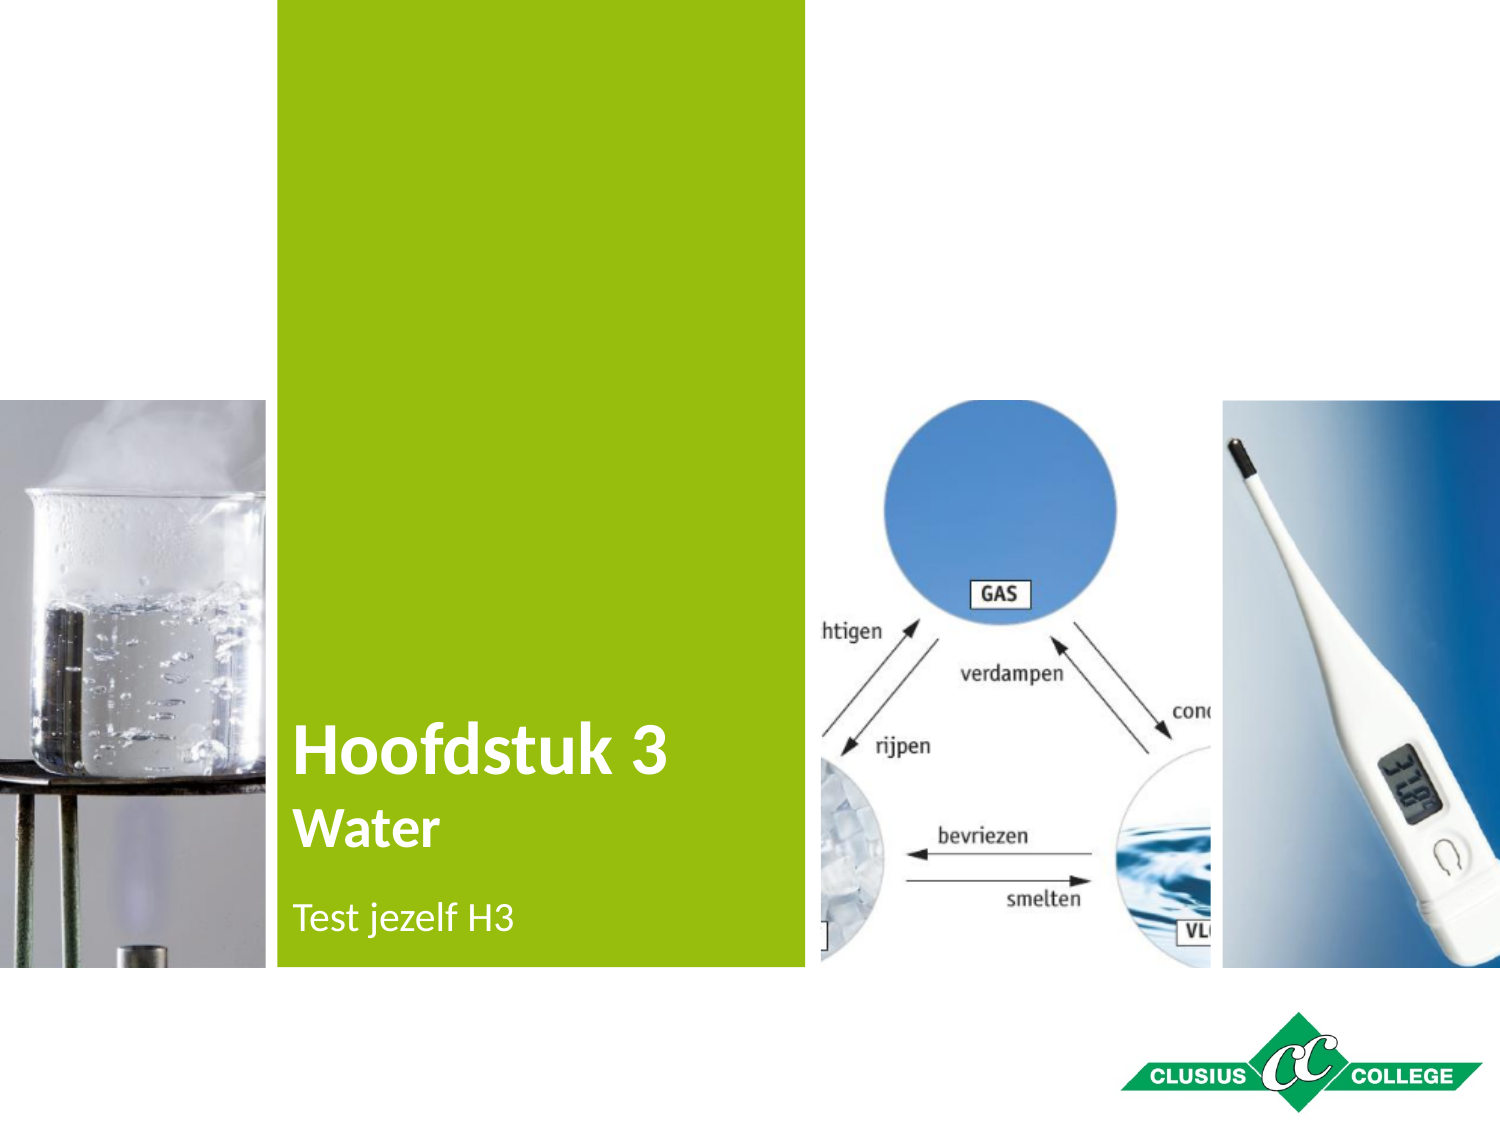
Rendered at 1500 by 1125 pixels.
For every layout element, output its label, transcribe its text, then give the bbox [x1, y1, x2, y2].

subtitle Test jezelf H3 [277, 882, 815, 965]
picture [0, 399, 266, 968]
title Hoofdstuk 3 Water [277, 683, 806, 875]
text_box [275, 0, 807, 969]
picture [820, 399, 1500, 968]
picture [1103, 999, 1500, 1125]
